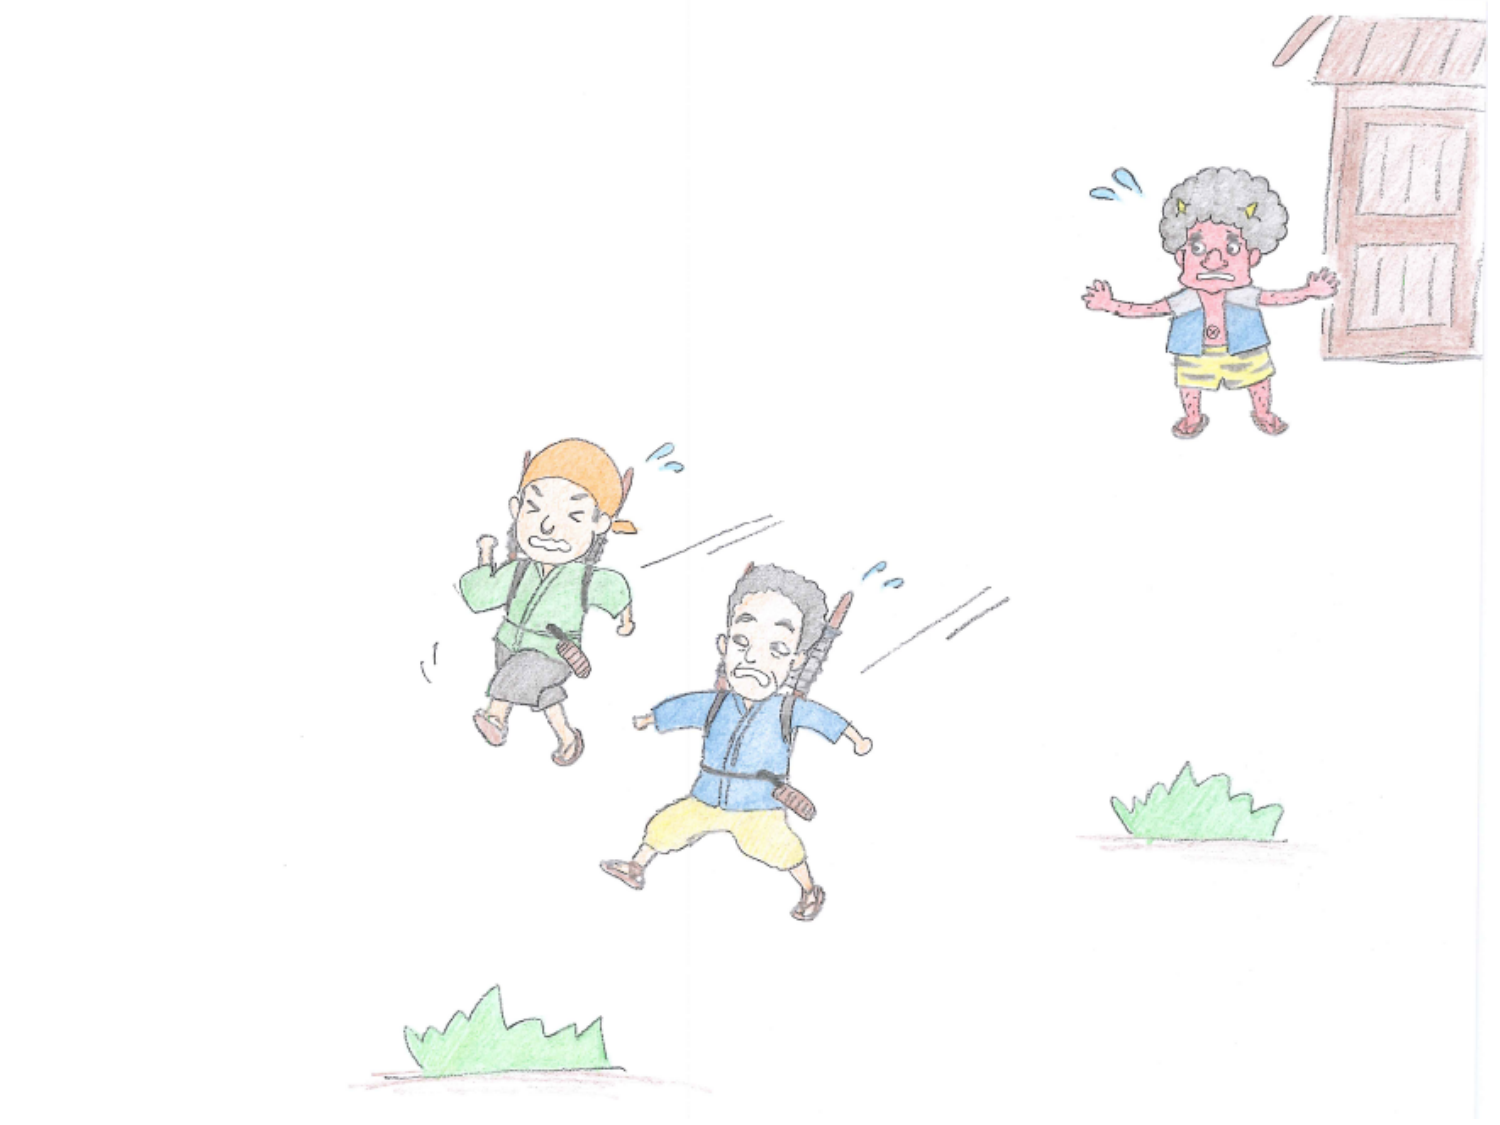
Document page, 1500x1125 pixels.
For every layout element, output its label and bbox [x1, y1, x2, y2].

picture [253, 0, 1488, 1119]
